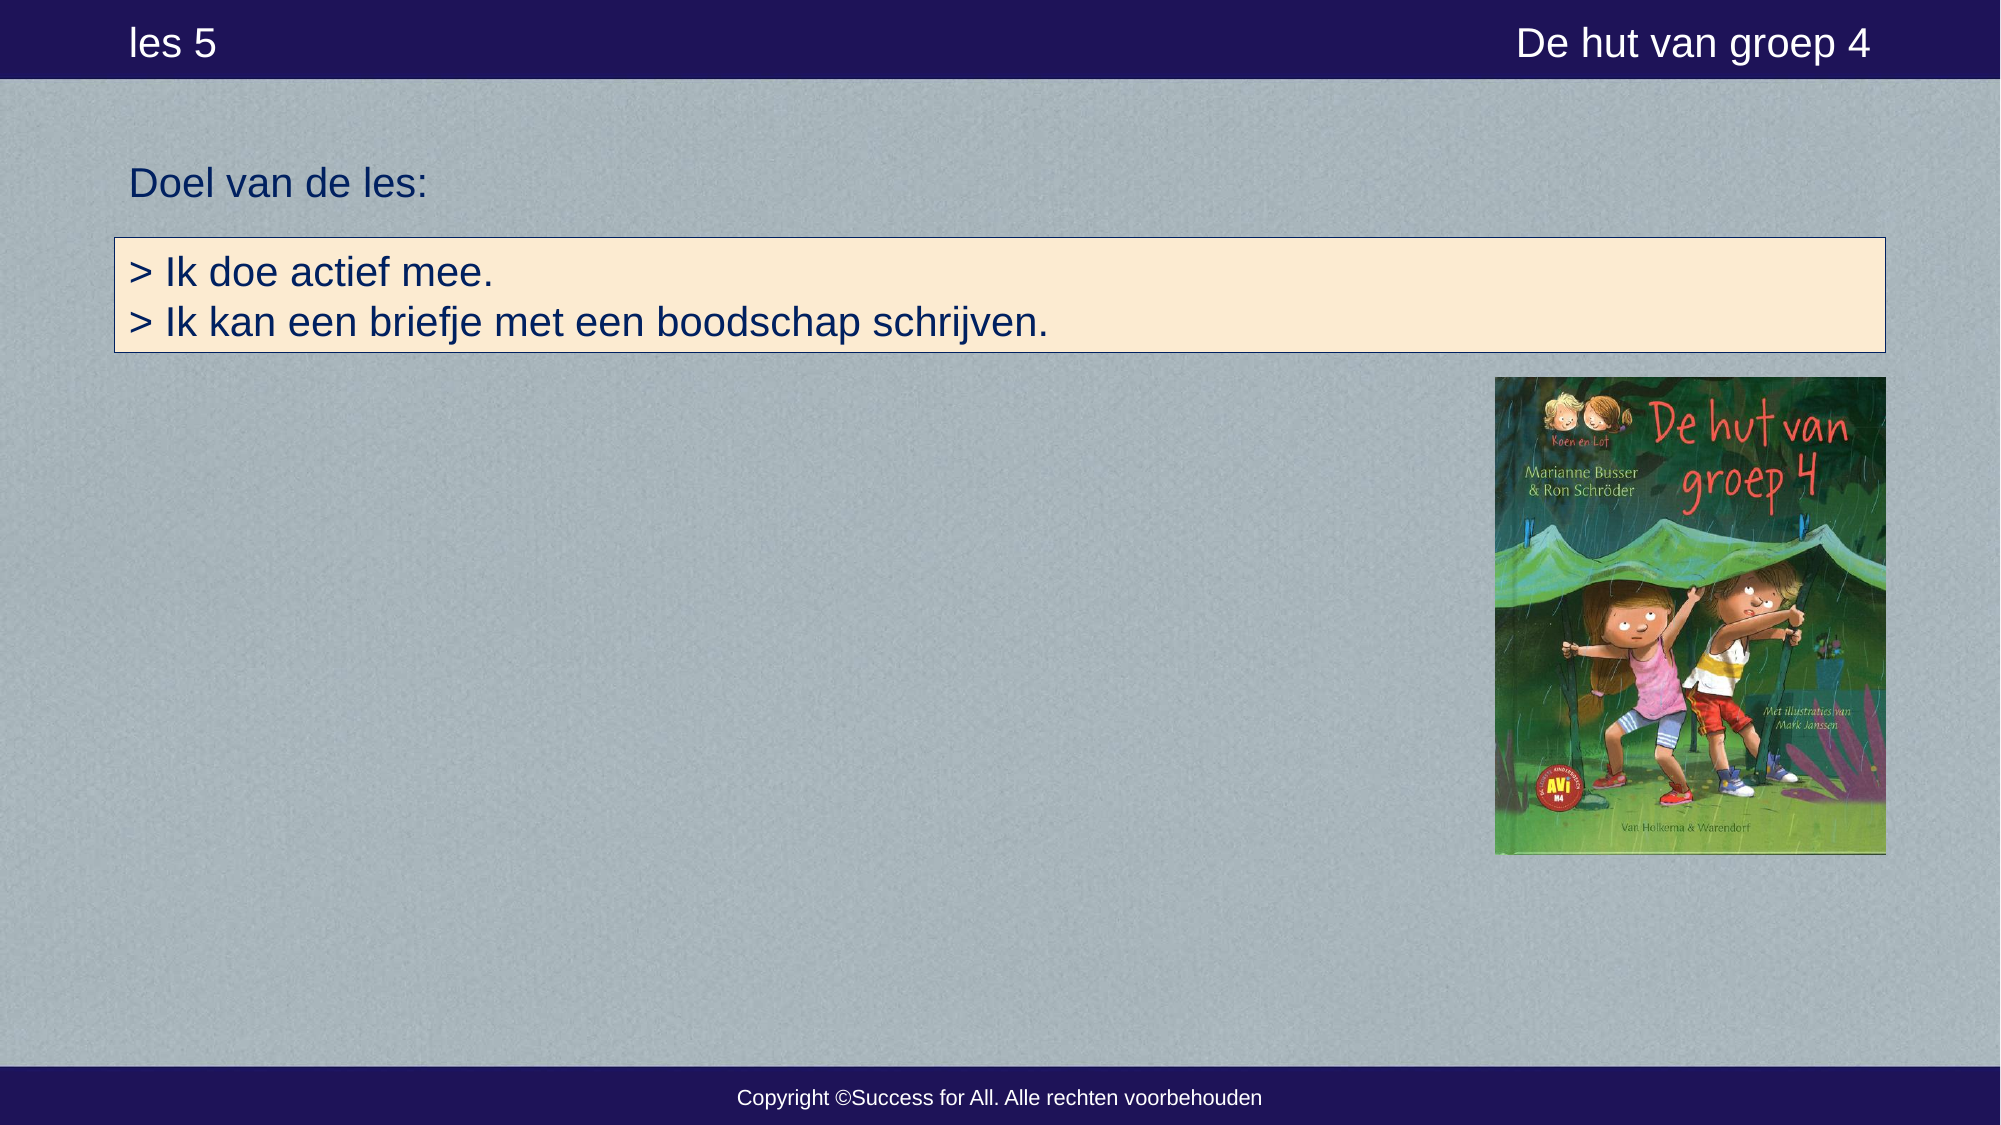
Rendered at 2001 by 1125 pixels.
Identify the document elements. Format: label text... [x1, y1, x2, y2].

text_box Doel van de les: [113, 148, 1635, 214]
text_box > Ik doe actief mee. > Ik kan een briefje met een boodschap schrijven. [114, 237, 1886, 353]
text_box Copyright ©Success for All. Alle rechten voorbehouden [0, 1076, 2000, 1125]
text_box De hut van groep 4 [999, 8, 1886, 73]
text_box les 5 [114, 8, 354, 73]
picture [0, 0, 2001, 1125]
